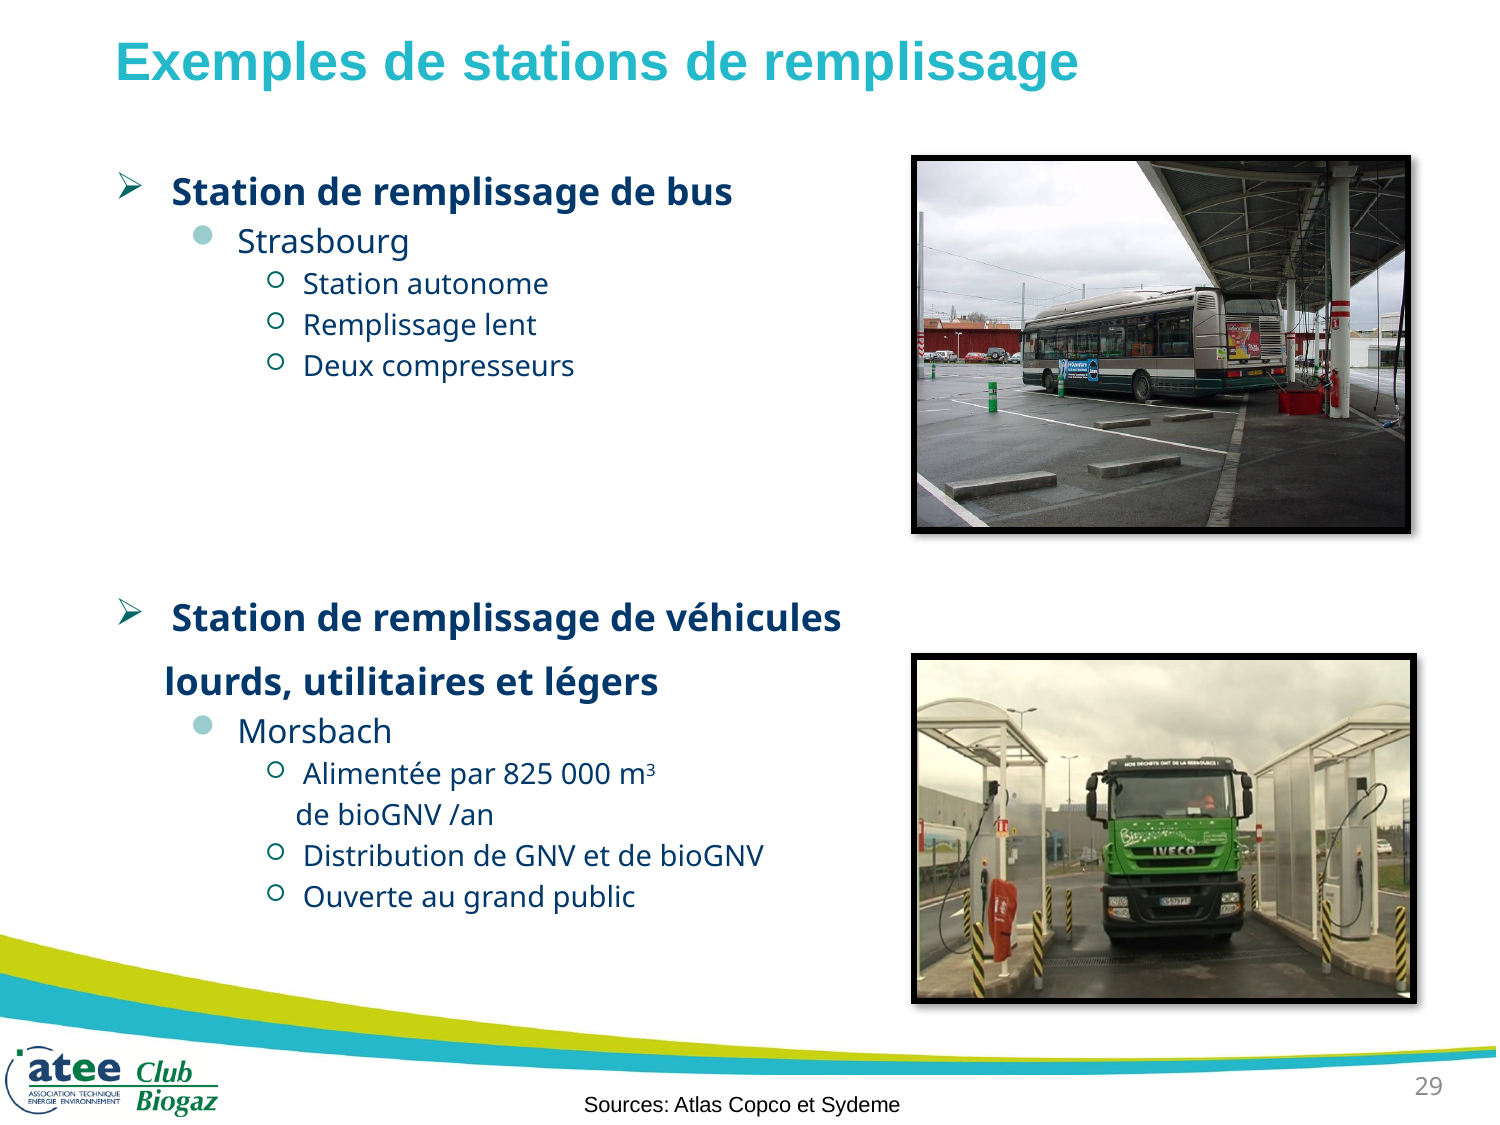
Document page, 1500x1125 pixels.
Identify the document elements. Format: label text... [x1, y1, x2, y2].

title Exemples de stations de remplissage [100, 18, 1448, 113]
list Station de remplissage de bus Strasbourg Station autonome Remplissage lent Deux compresseurs Station de remplissage de véhicules lourds, utilitaires et légers Morsbach Alimentée par 825 000 m3 de bioGNV /an Distribution de GNV et de bioGNV Ouverte au grand public [100, 160, 1448, 1012]
picture [916, 160, 1406, 528]
picture [916, 659, 1411, 999]
picture [0, 933, 1496, 1117]
text_box Sources: Atlas Copco et Sydeme [478, 1083, 1007, 1125]
